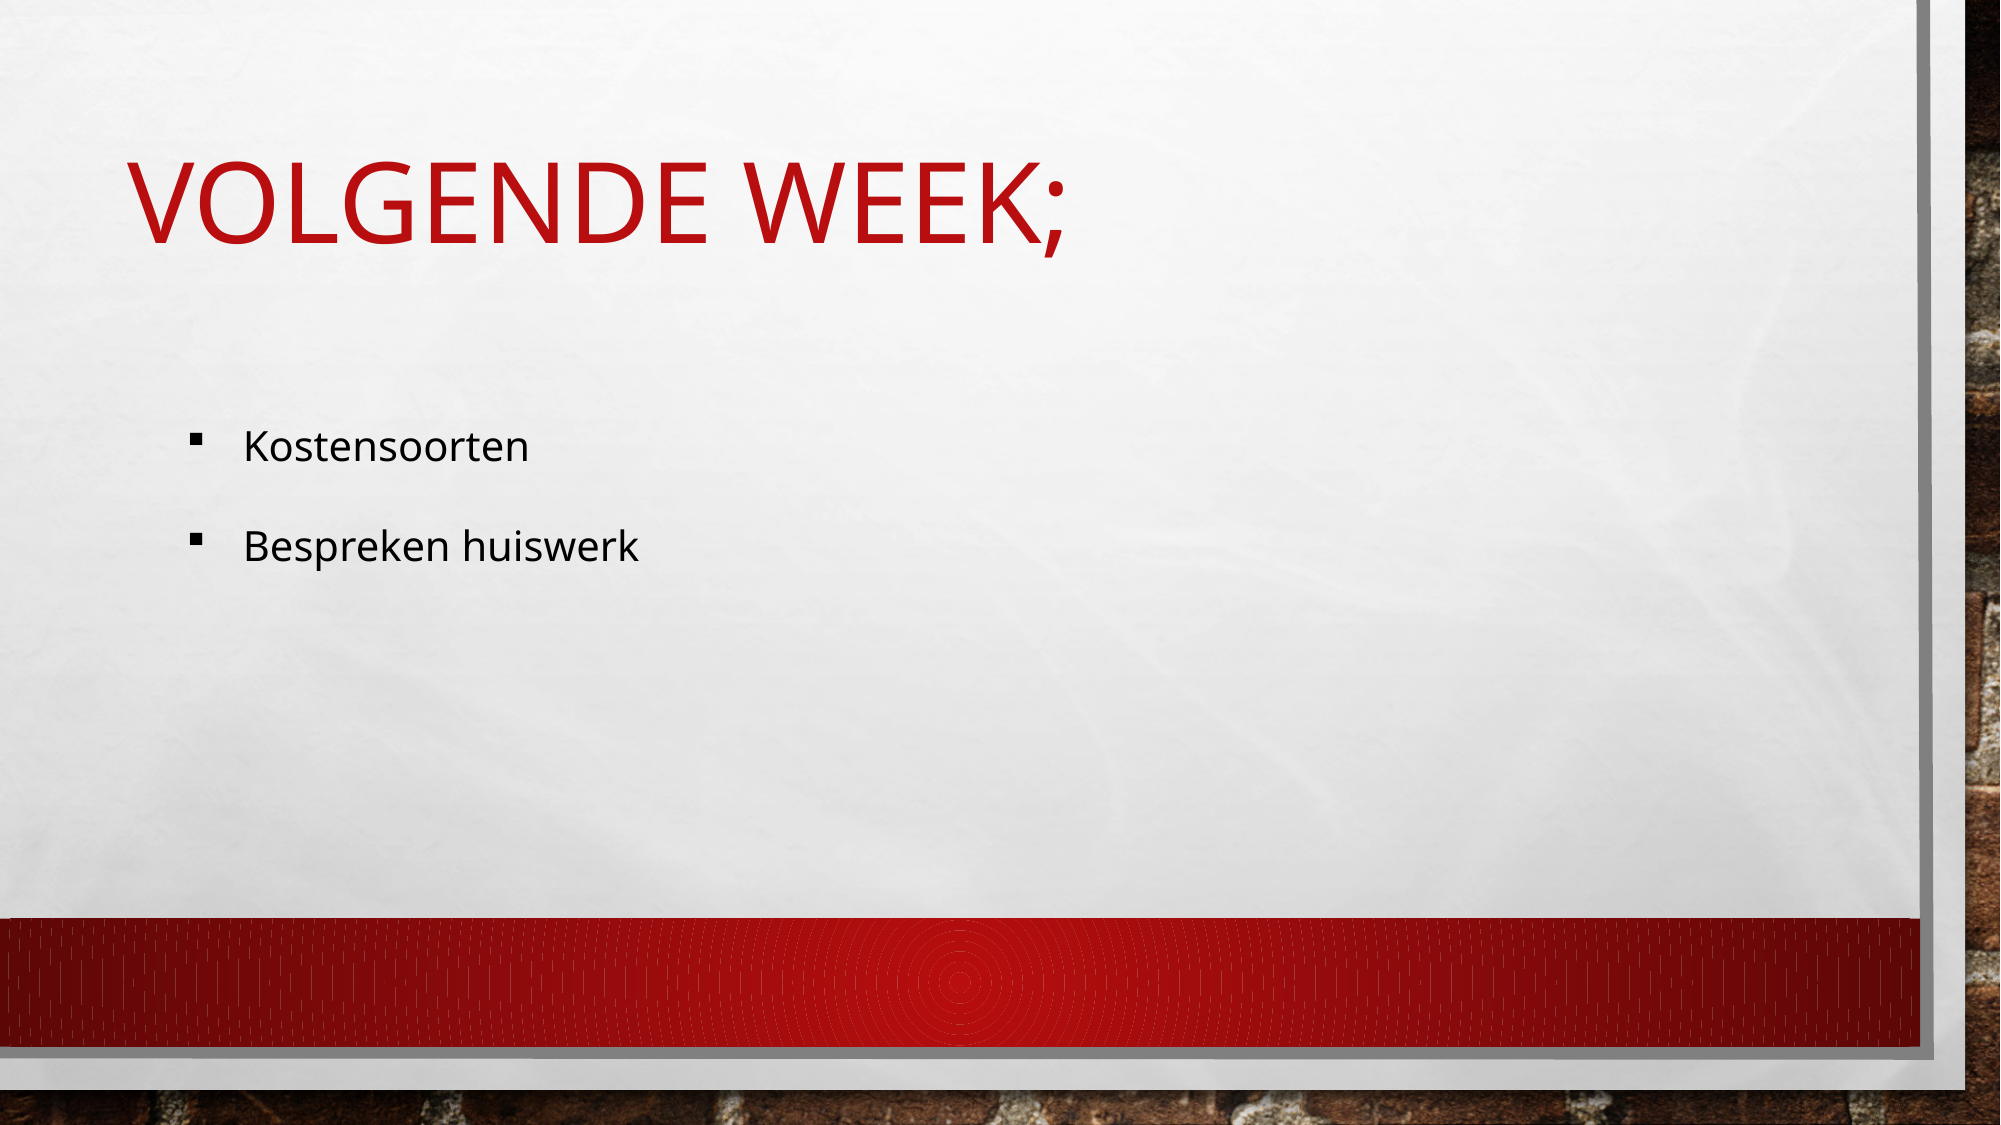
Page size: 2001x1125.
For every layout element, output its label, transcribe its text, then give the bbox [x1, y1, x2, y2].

picture [0, 0, 2000, 1125]
text_box Kostensoorten Bespreken huiswerk [171, 366, 1701, 677]
title Volgende week; [112, 112, 1818, 302]
